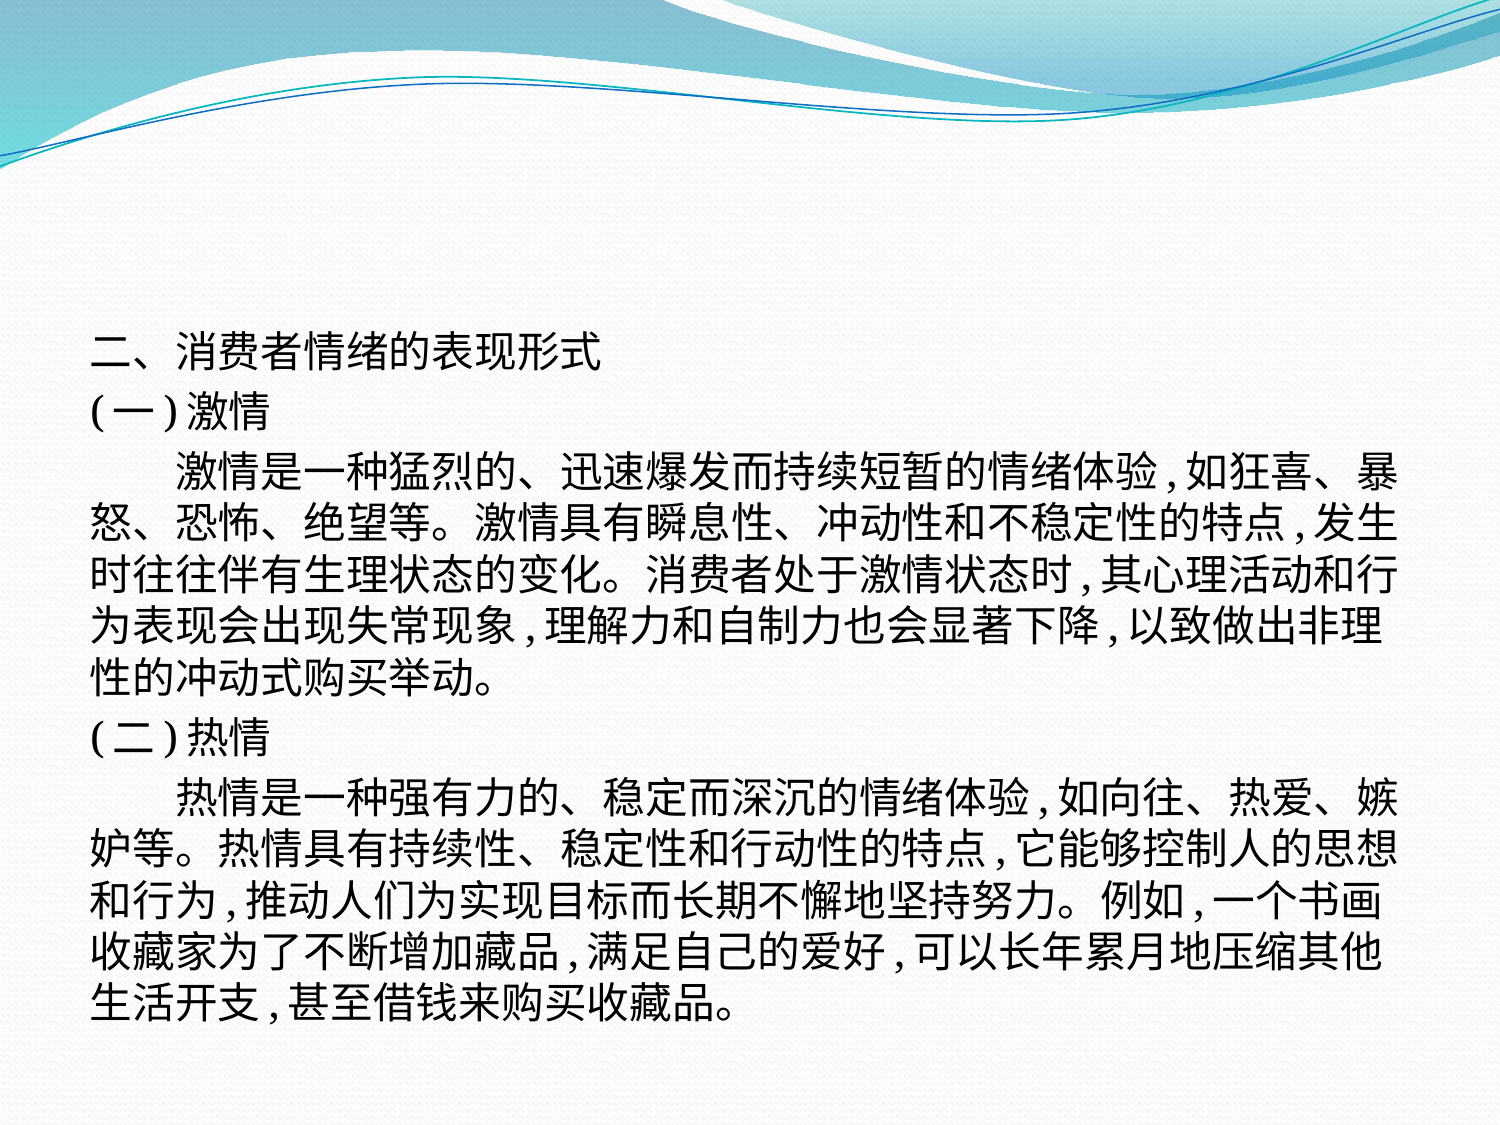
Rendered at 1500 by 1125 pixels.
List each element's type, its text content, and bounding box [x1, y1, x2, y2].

list 二、消费者情绪的表现形式 (一)激情 激情是一种猛烈的、迅速爆发而持续短暂的情绪体验,如狂喜、暴怒、恐怖、绝望等。激情具有瞬息性、冲动性和不稳定性的特点,发生时往往伴有生理状态的变化。消费者处于激情状态时,其心理活动和行为表现会出现失常现象,理解力和自制力也会显著下降,以致做出非理性的冲动式购买举动。 (二)热情 热情是一种强有力的、稳定而深沉的情绪体验,如向往、热爱、嫉妒等。热情具有持续性、稳定性和行动性的特点,它能够控制人的思想和行为,推动人们为实现目标而长期不懈地坚持努力。例如,一个书画收藏家为了不断增加藏品,满足自己的爱好,可以长年累月地压缩其他生活开支,甚至借钱来购买收藏品。 [75, 317, 1425, 1038]
